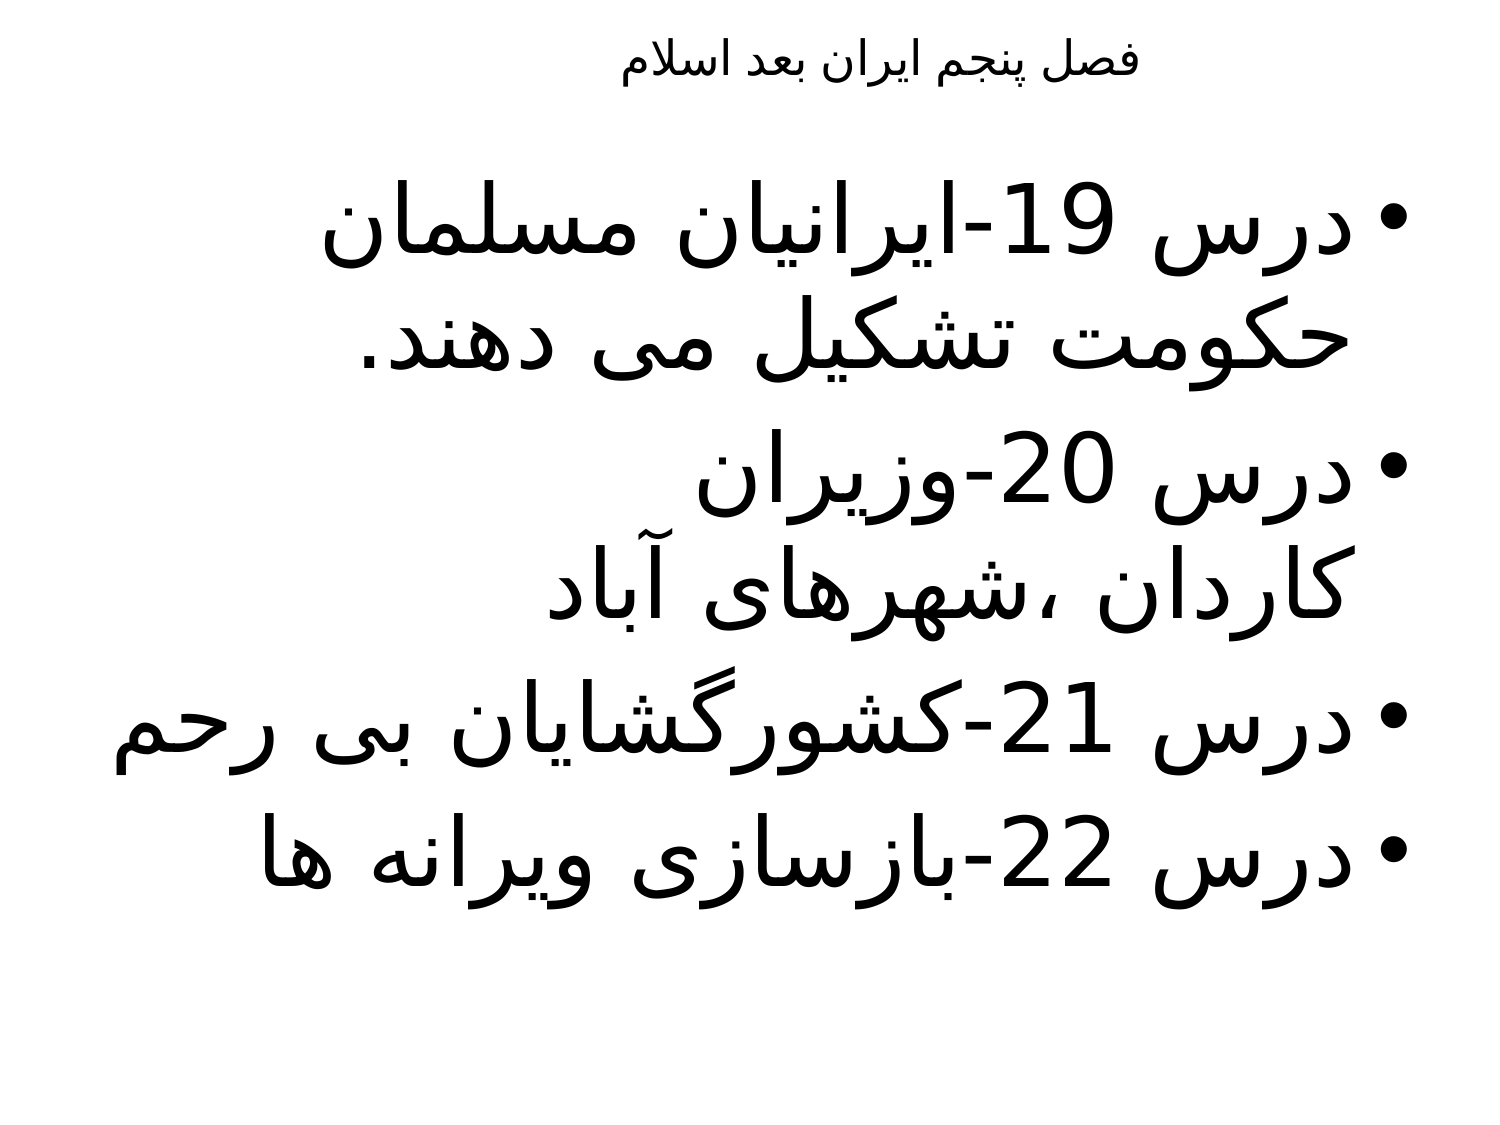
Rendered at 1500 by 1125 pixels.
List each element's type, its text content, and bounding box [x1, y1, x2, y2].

title فصل پنجم ایران بعد اسلام [600, 0, 1163, 113]
list درس 19-ایرانیان مسلمان حکومت تشکیل می دهند. درس 20-وزیران کاردان ،شهرهای آباد درس 21-کشورگشایان بی رحم درس 22-بازسازی ویرانه ها [75, 149, 1425, 1005]
